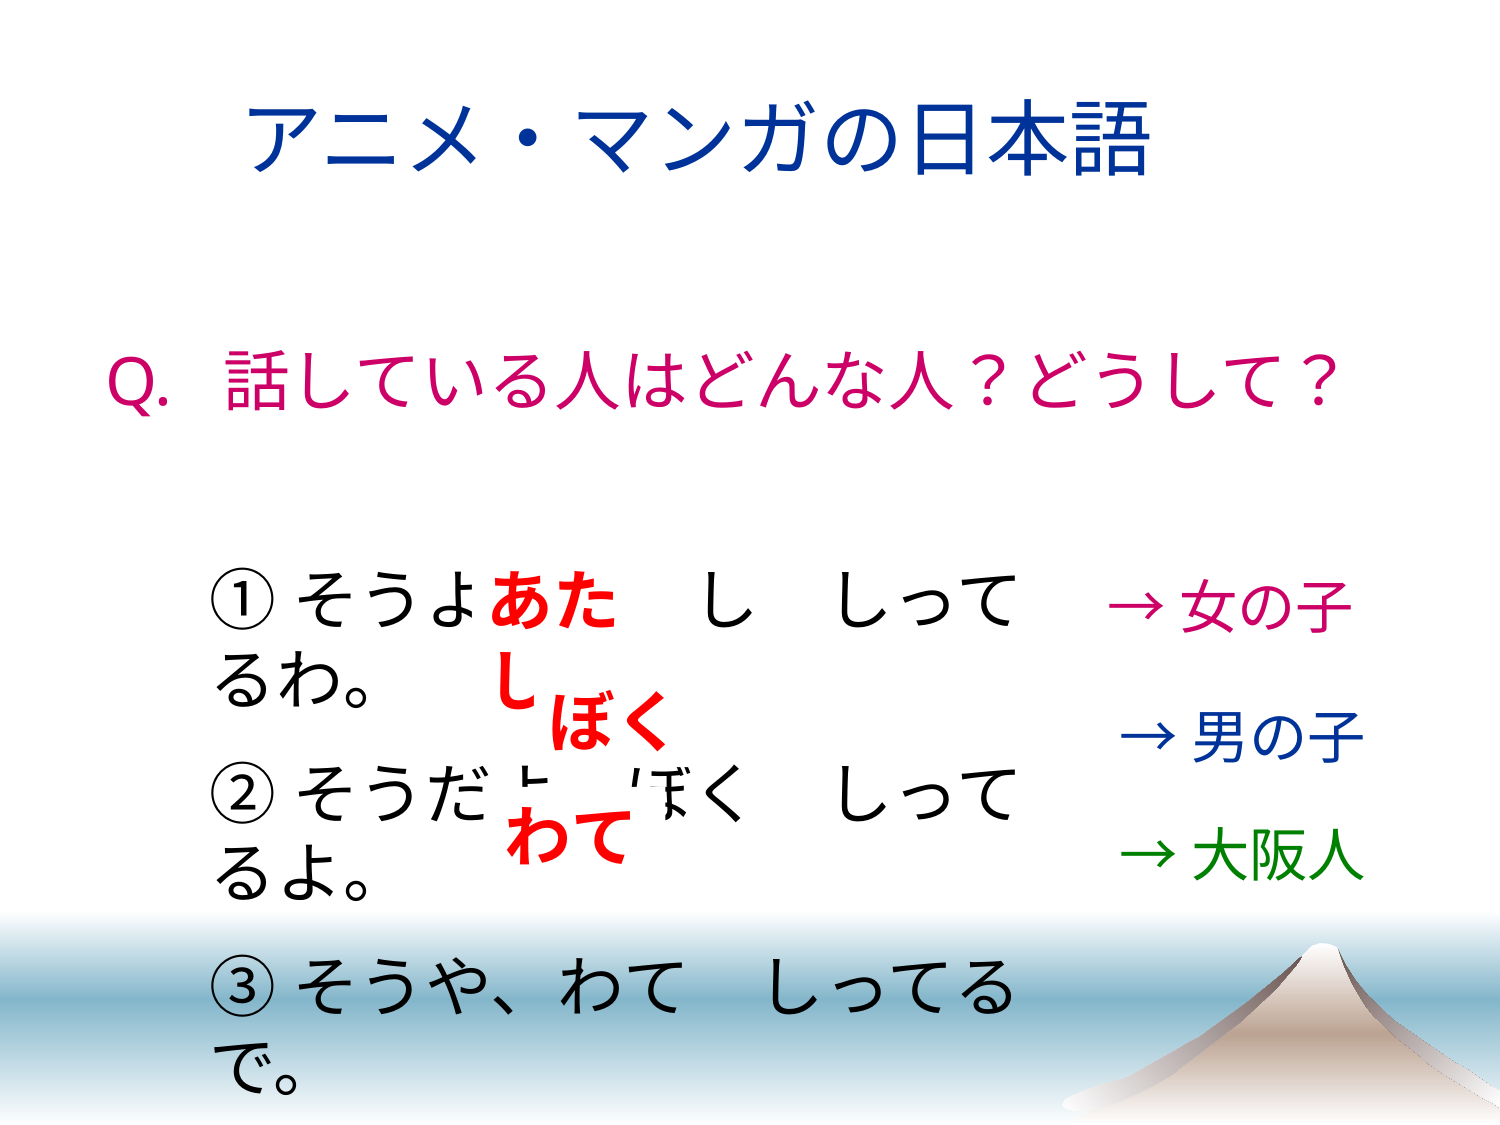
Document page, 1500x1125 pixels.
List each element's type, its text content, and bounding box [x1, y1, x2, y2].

text_box →女の子 [1092, 562, 1388, 648]
text_box →男の子 [1104, 692, 1400, 778]
text_box あたし [471, 551, 691, 727]
text_box わて [490, 786, 666, 882]
text_box ぼく [533, 672, 703, 768]
text_box →大阪人 [1104, 810, 1400, 896]
text_box Q. 話している人はどんな人？どうして？ [0, 331, 1459, 427]
text_box アニメ・マンガの日本語 [100, 42, 1376, 231]
text_box ①そうよ、あたし しってるわ。 ②そうだよ、ぼく しってるよ。 ③そうや、わて しってるで。 [194, 550, 1057, 1112]
